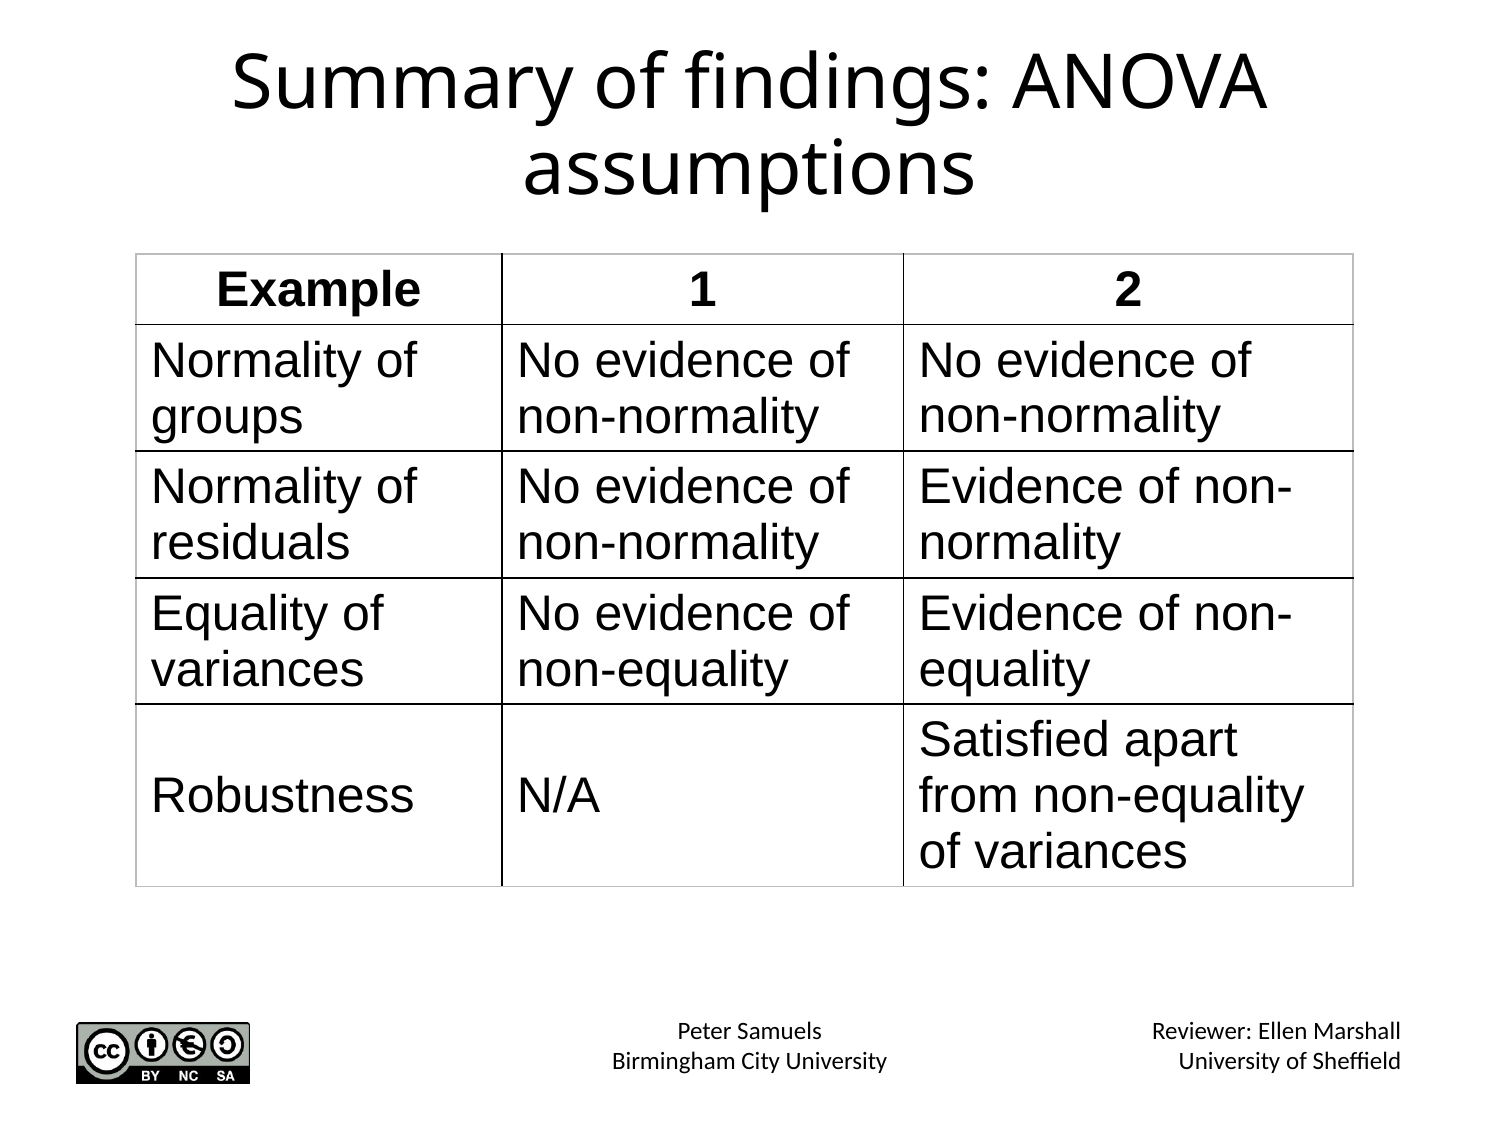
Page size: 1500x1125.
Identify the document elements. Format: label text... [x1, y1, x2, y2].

table_header Example [137, 255, 501, 324]
table_header 2 [904, 255, 1352, 324]
table_cell Robustness [137, 705, 501, 886]
title Summary of findings: ANOVA assumptions [75, 30, 1425, 220]
table_cell No evidence of non-normality [503, 452, 903, 577]
table_cell Normality of residuals [137, 452, 501, 577]
table_cell No evidence of non-normality [503, 325, 903, 450]
table_cell Equality of variances [137, 579, 501, 703]
table_cell No evidence of non-normality [904, 325, 1352, 450]
table_cell Evidence of non-normality [904, 452, 1352, 577]
table_cell Evidence of non-equality [904, 579, 1352, 703]
table_cell N/A [503, 705, 903, 886]
table_cell Normality of groups [137, 325, 501, 450]
text_box Peter Samuels Birmingham City University [549, 1007, 951, 1083]
text_box Reviewer: Ellen Marshall University of Sheffield [1038, 1007, 1417, 1083]
table_cell Satisfied apart from non-equality of variances [904, 705, 1352, 886]
table_header 1 [503, 255, 903, 324]
picture [76, 1022, 251, 1084]
table_cell No evidence of non-equality [503, 579, 903, 703]
